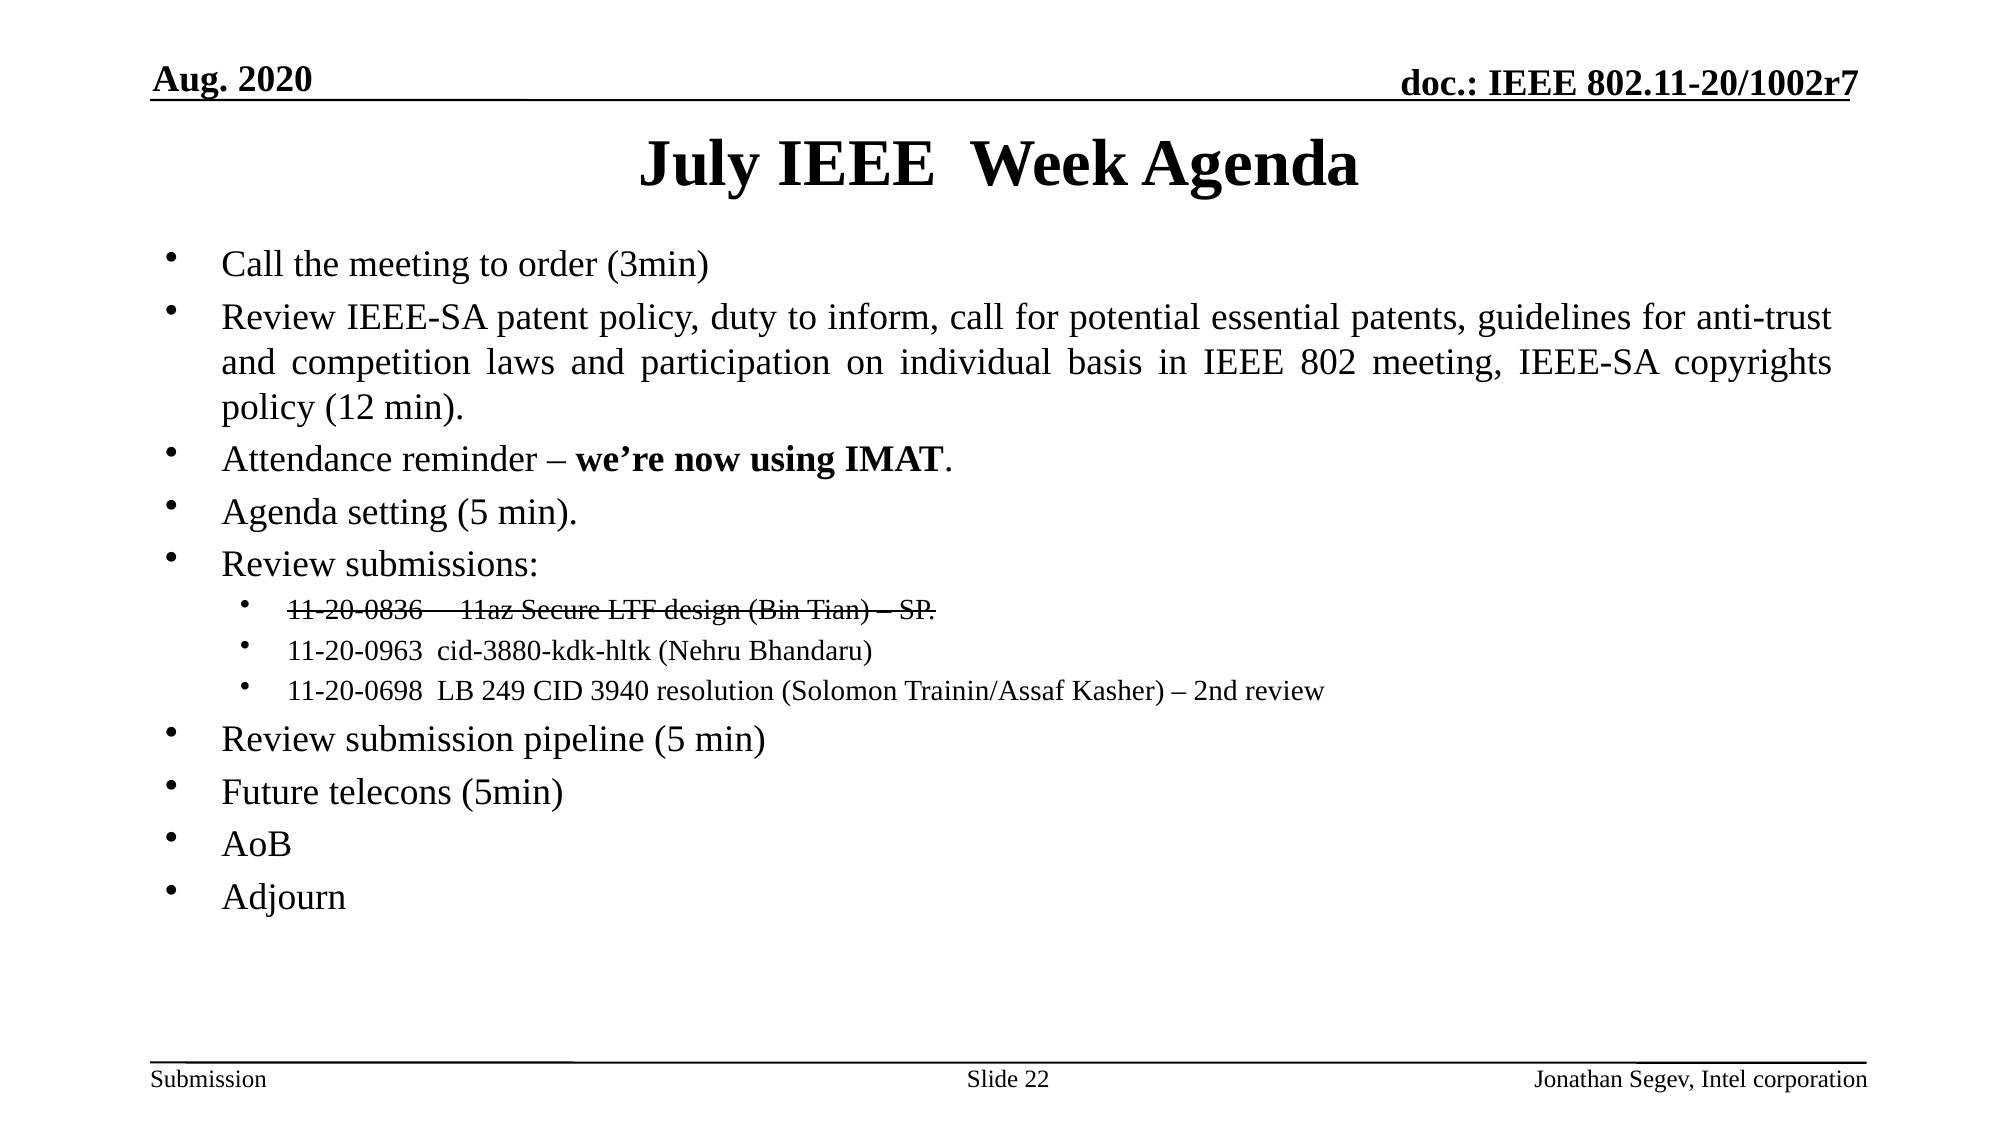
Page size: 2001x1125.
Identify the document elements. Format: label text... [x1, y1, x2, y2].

list Call the meeting to order (3min) Review IEEE-SA patent policy, duty to inform, call for potential essential patents, guidelines for anti-trust and competition laws and participation on individual basis in IEEE 802 meeting, IEEE-SA copyrights policy (12 min). Attendance reminder – we’re now using IMAT. Agenda setting (5 min). Review submissions: 11-20-0836 11az Secure LTF design (Bin Tian) – SP. 11-20-0963 cid-3880-kdk-hltk (Nehru Bhandaru) 11-20-0698 LB 249 CID 3940 resolution (Solomon Trainin/Assaf Kasher) – 2nd review Review submission pipeline (5 min) Future telecons (5min) AoB Adjourn [149, 231, 1850, 1000]
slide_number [152, 54, 563, 100]
slide_number Slide 22 [950, 1061, 1067, 1123]
footer Jonathan Segev, Intel corporation [1171, 1061, 1869, 1093]
title July IEEE Week Agenda [149, 112, 1850, 205]
